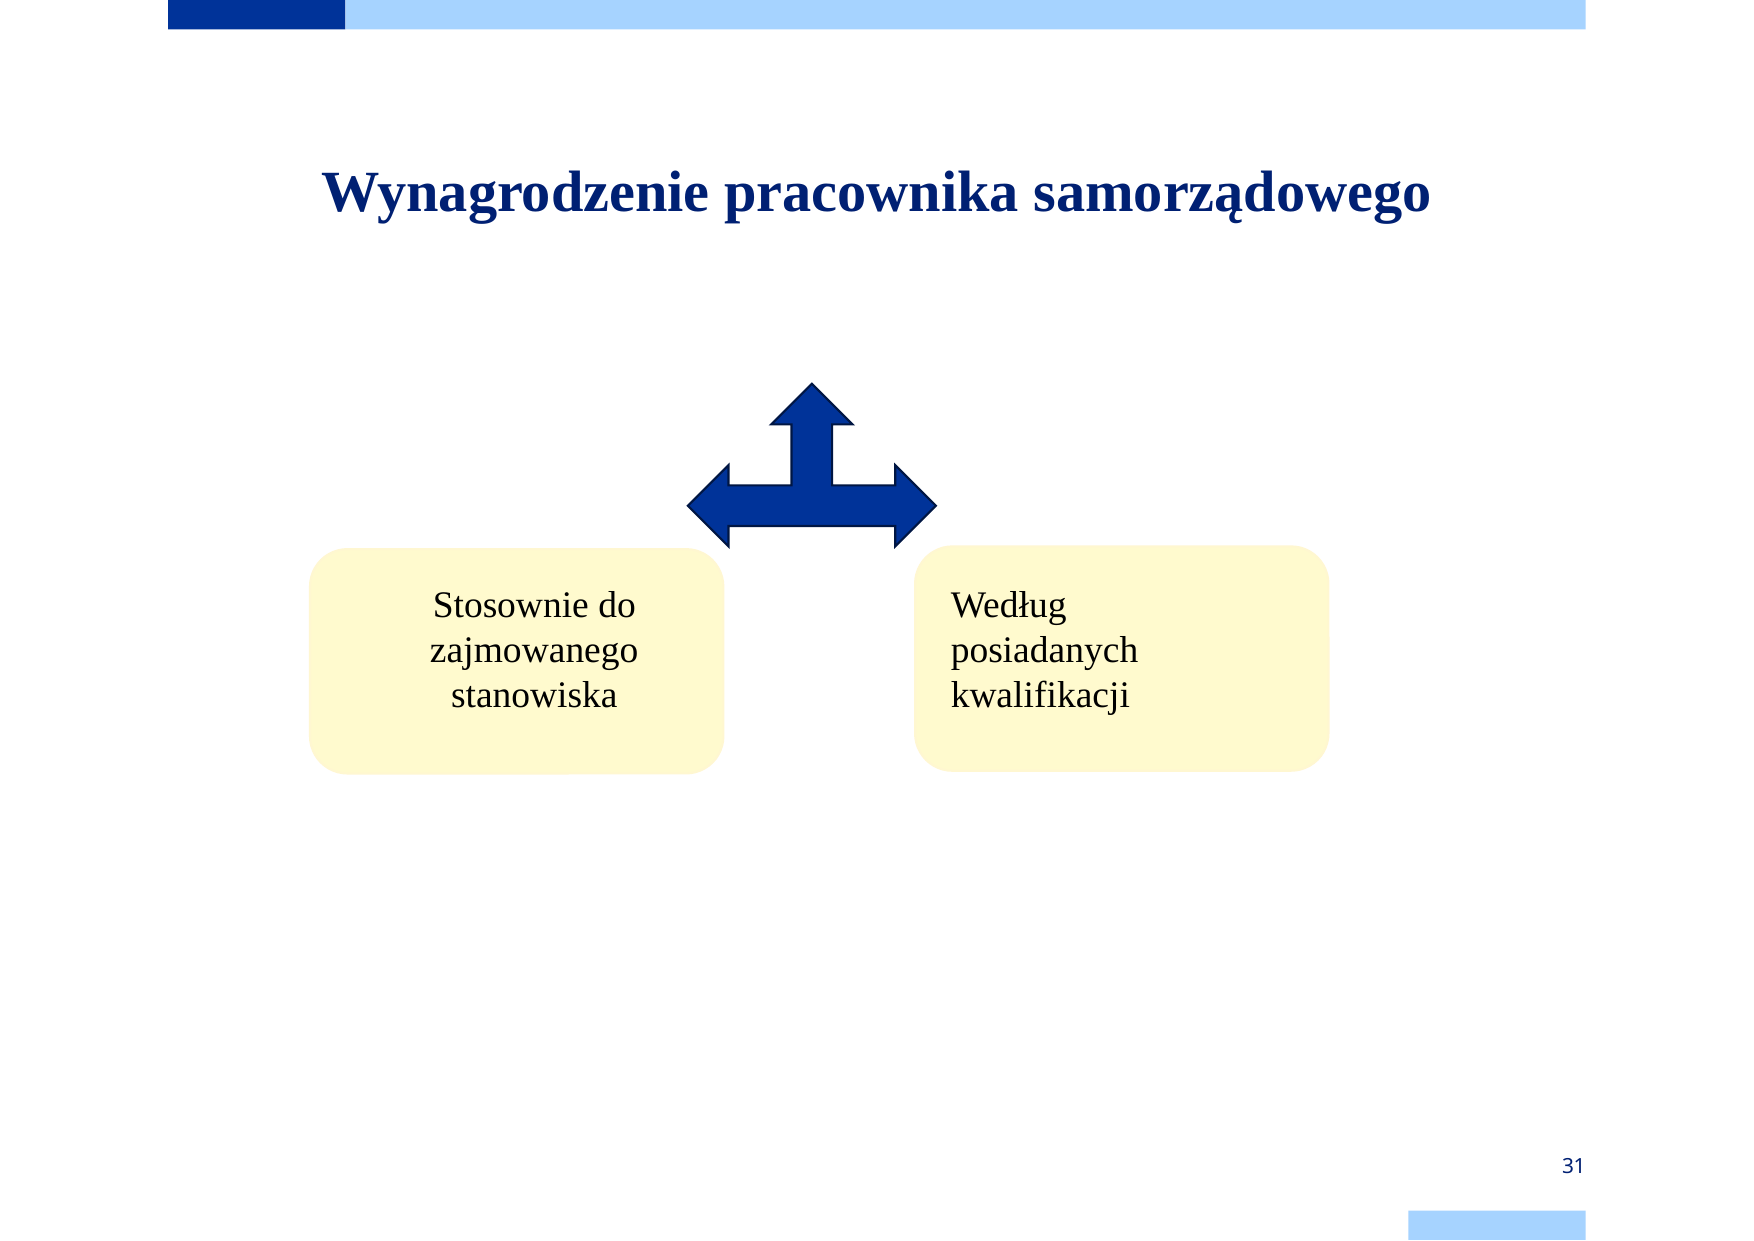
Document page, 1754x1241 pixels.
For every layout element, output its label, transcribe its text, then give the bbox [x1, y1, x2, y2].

text_box Według posiadanych kwalifikacji [936, 572, 1267, 723]
text_box Stosownie do zajmowanego stanowiska [357, 572, 712, 723]
title Wynagrodzenie pracownika samorządowego [168, 147, 1586, 325]
text_box [308, 548, 725, 775]
text_box [914, 545, 1330, 772]
slide_number 31 [1408, 1151, 1586, 1182]
text_box [686, 382, 938, 549]
